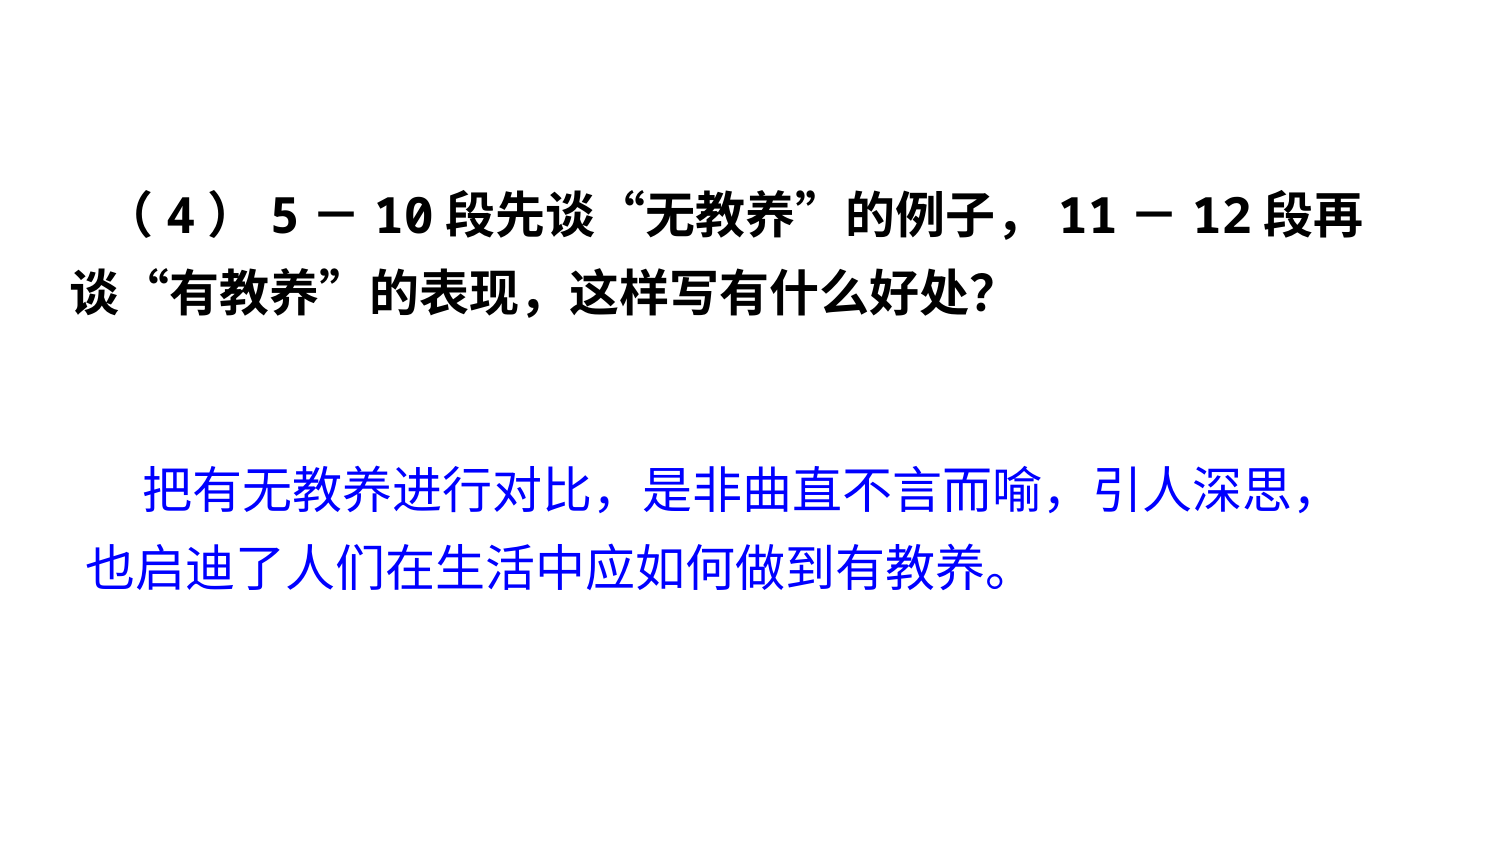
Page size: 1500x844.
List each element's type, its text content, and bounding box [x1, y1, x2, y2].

text_box 把有无教养进行对比，是非曲直不言而喻，引人深思，也启迪了人们在生活中应如何做到有教养。 [70, 432, 1399, 604]
text_box （4）5－10段先谈“无教养”的例子，11－12段再谈“有教养”的表现，这样写有什么好处？ [54, 158, 1399, 329]
